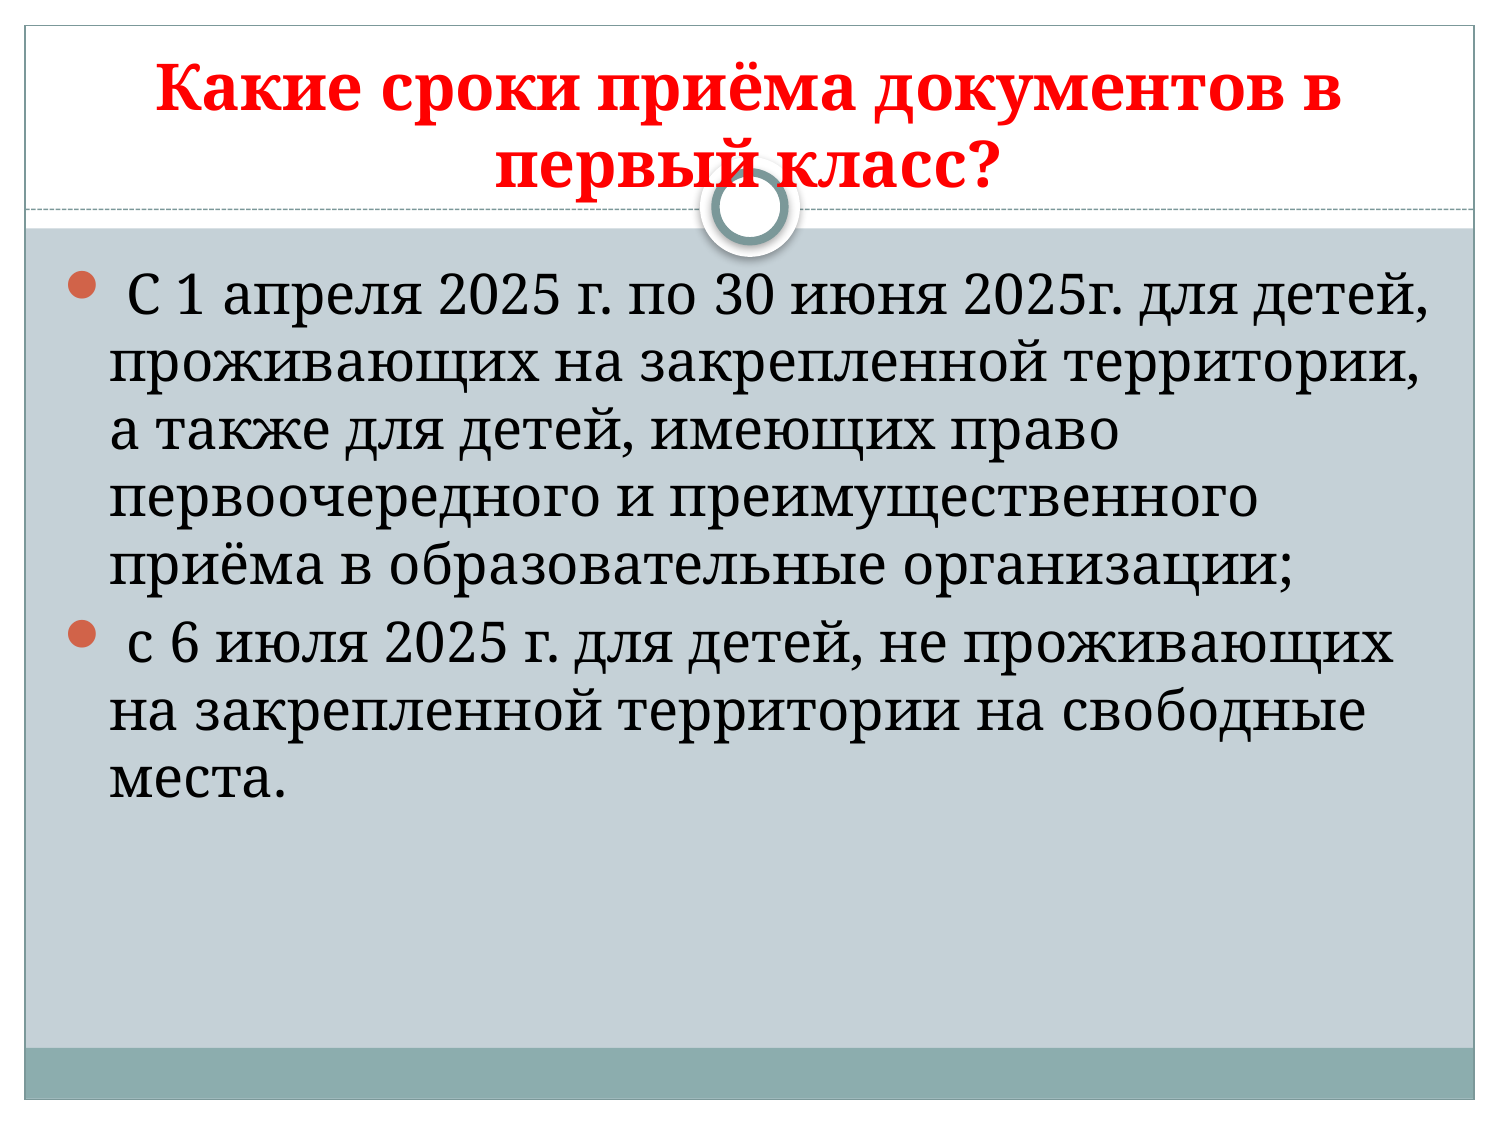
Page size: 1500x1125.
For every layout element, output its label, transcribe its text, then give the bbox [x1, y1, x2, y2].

list С 1 апреля 2025 г. по 30 июня 2025г. для детей, проживающих на закрепленной территории, а также для детей, имеющих право первоочередного и преимущественного приёма в образовательные организации; с 6 июля 2025 г. для детей, не проживающих на закрепленной территории на свободные места. [49, 250, 1445, 1001]
title Какие сроки приёма документов в первый класс? [49, 37, 1450, 209]
